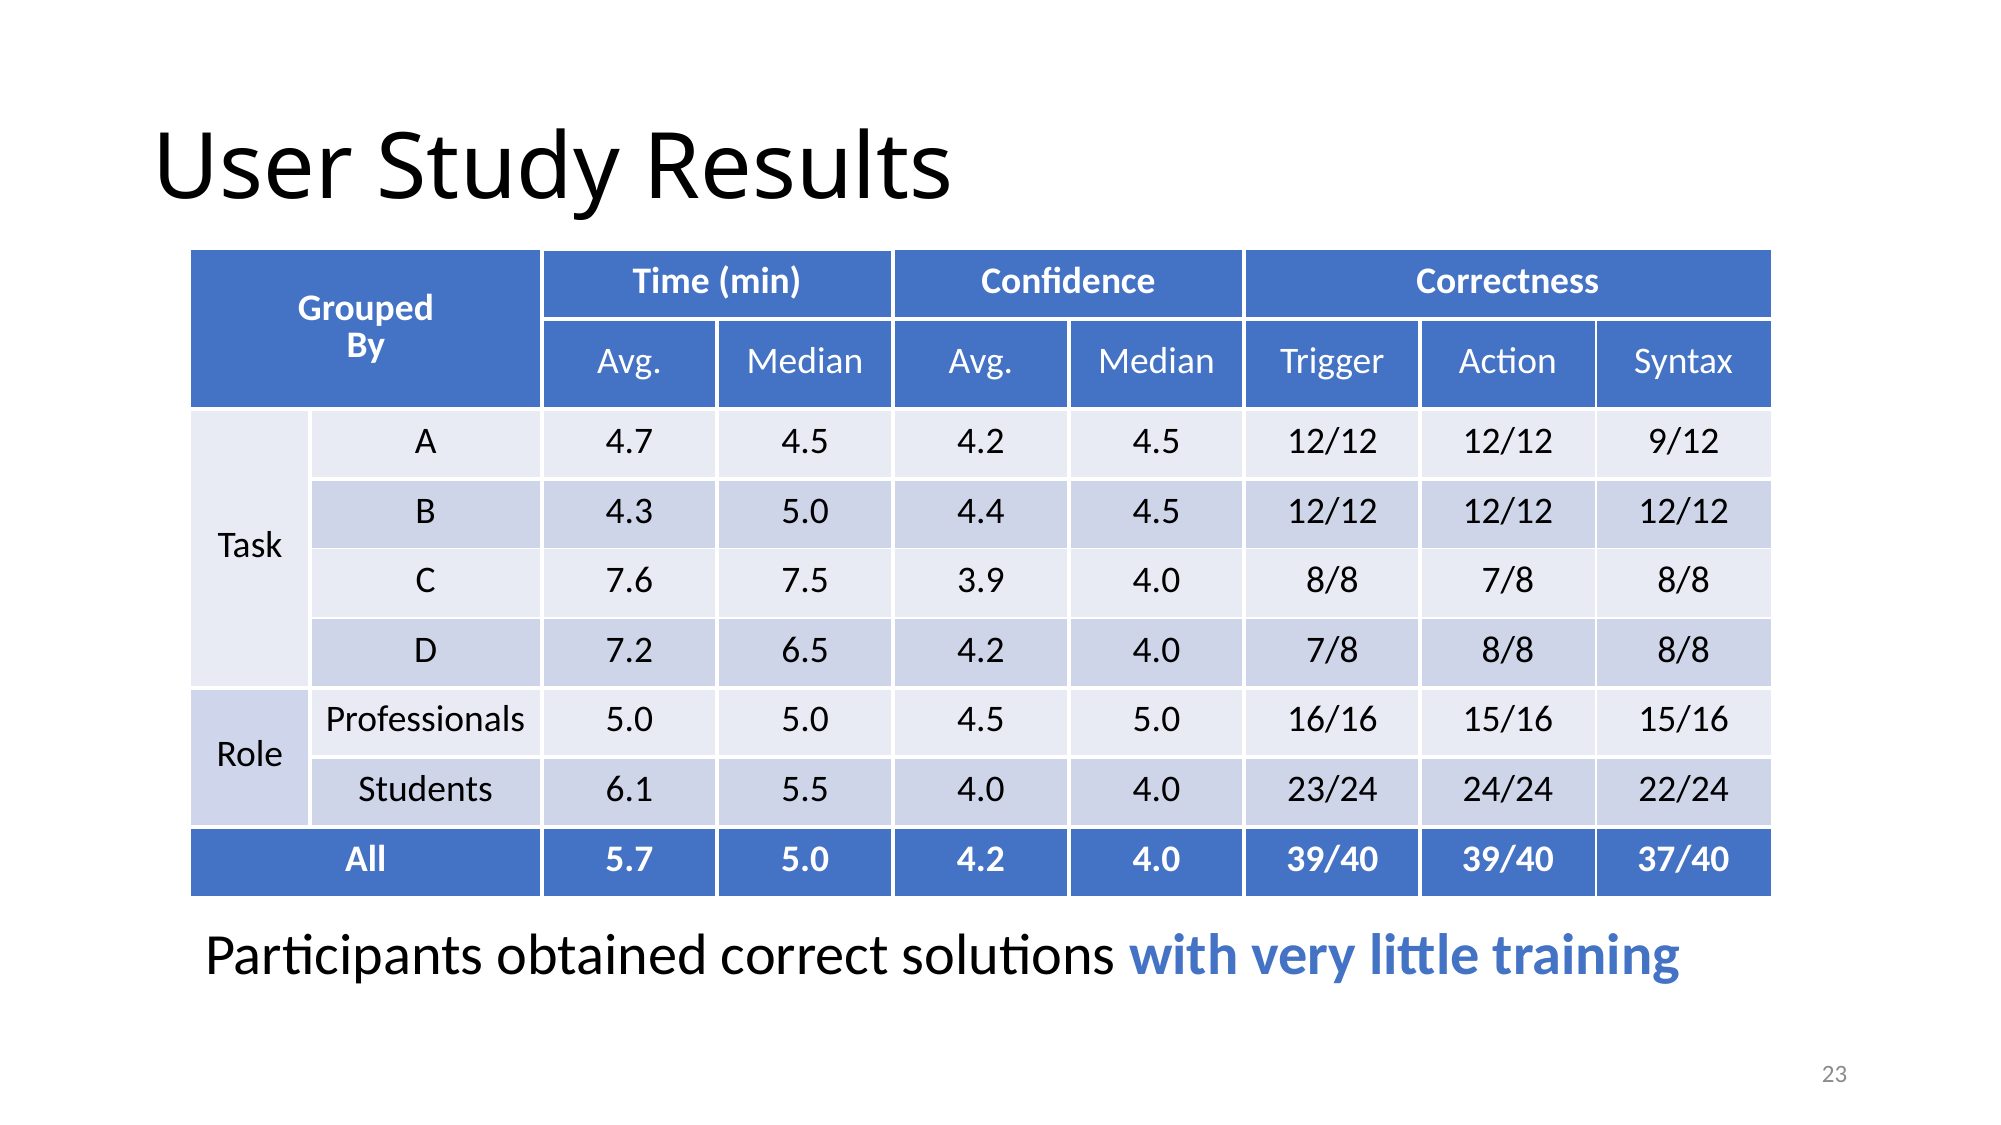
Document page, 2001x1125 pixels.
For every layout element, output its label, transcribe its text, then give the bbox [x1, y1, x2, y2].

table_cell 39/40 [1246, 829, 1418, 896]
slide_number 23 [1412, 1042, 1863, 1103]
table_cell 4.0 [1071, 829, 1242, 896]
table_cell 4.5 [895, 690, 1067, 755]
table_cell 4.2 [895, 619, 1067, 686]
table_cell 37/40 [1597, 829, 1771, 896]
table_cell 5.5 [719, 759, 891, 825]
table_cell C [312, 549, 540, 617]
table_cell Avg. [544, 321, 715, 407]
table_cell 6.1 [544, 759, 715, 825]
table_header Confidence [895, 250, 1242, 317]
table_cell 12/12 [1246, 411, 1418, 477]
table_cell 8/8 [1597, 619, 1771, 686]
table_cell 5.0 [1071, 690, 1242, 755]
table_cell 12/12 [1597, 481, 1771, 548]
table_cell Role [191, 690, 308, 825]
table_cell 4.0 [1071, 549, 1242, 617]
table_cell 5.0 [719, 829, 891, 896]
table_header Correctness [1246, 250, 1771, 317]
text_box Participants obtained correct solutions with very little training [190, 916, 1916, 1043]
table_cell Professionals [312, 690, 540, 755]
table_cell 7/8 [1246, 619, 1418, 686]
table_cell 4.4 [895, 481, 1067, 548]
table_cell Trigger [1246, 321, 1418, 407]
title User Study Results [137, 59, 1863, 278]
table_cell 12/12 [1422, 481, 1595, 548]
table_cell A [312, 411, 540, 477]
table_cell Syntax [1597, 321, 1771, 407]
table_cell 7.6 [544, 549, 715, 617]
table_cell 4.5 [719, 411, 891, 477]
table_cell 8/8 [1422, 619, 1595, 686]
table_cell Students [312, 759, 540, 825]
table_cell 4.2 [895, 411, 1067, 477]
table_cell 7.2 [544, 619, 715, 686]
table_cell 39/40 [1422, 829, 1595, 896]
table_cell 4.5 [1071, 411, 1242, 477]
table_cell Avg. [895, 321, 1067, 407]
table_header Time (min) [544, 251, 891, 317]
table_cell 24/24 [1422, 759, 1595, 825]
table_cell Median [719, 321, 891, 407]
table_cell 23/24 [1246, 759, 1418, 825]
table_cell 3.9 [895, 549, 1067, 617]
table_cell 8/8 [1597, 549, 1771, 617]
table_cell 12/12 [1246, 481, 1418, 548]
table_cell 15/16 [1422, 690, 1595, 755]
table_cell 15/16 [1597, 690, 1771, 755]
table_cell B [312, 481, 540, 548]
table_cell Task [191, 411, 308, 686]
table_cell 4.5 [1071, 481, 1242, 548]
table_cell 4.0 [1071, 759, 1242, 825]
table_cell D [312, 619, 540, 686]
table_cell 6.5 [719, 619, 891, 686]
table_cell 8/8 [1246, 549, 1418, 617]
table_cell Median [1071, 321, 1242, 407]
table_cell 9/12 [1597, 411, 1771, 477]
table_cell 12/12 [1422, 411, 1595, 477]
table_cell 5.0 [544, 690, 715, 755]
table_cell Action [1422, 321, 1595, 407]
table_cell 5.7 [544, 829, 715, 896]
table_cell 4.3 [544, 481, 715, 548]
table_header Grouped By [191, 250, 540, 407]
table_cell 22/24 [1597, 759, 1771, 825]
table_cell 4.0 [895, 759, 1067, 825]
table_cell 4.7 [544, 411, 715, 477]
table_cell 7.5 [719, 549, 891, 617]
table_cell All [191, 829, 540, 896]
table_cell 16/16 [1246, 690, 1418, 755]
table_cell 4.0 [1071, 619, 1242, 686]
table_cell 4.2 [895, 829, 1067, 896]
table_cell 5.0 [719, 481, 891, 548]
table_cell 7/8 [1422, 549, 1595, 617]
table_cell 5.0 [719, 690, 891, 755]
